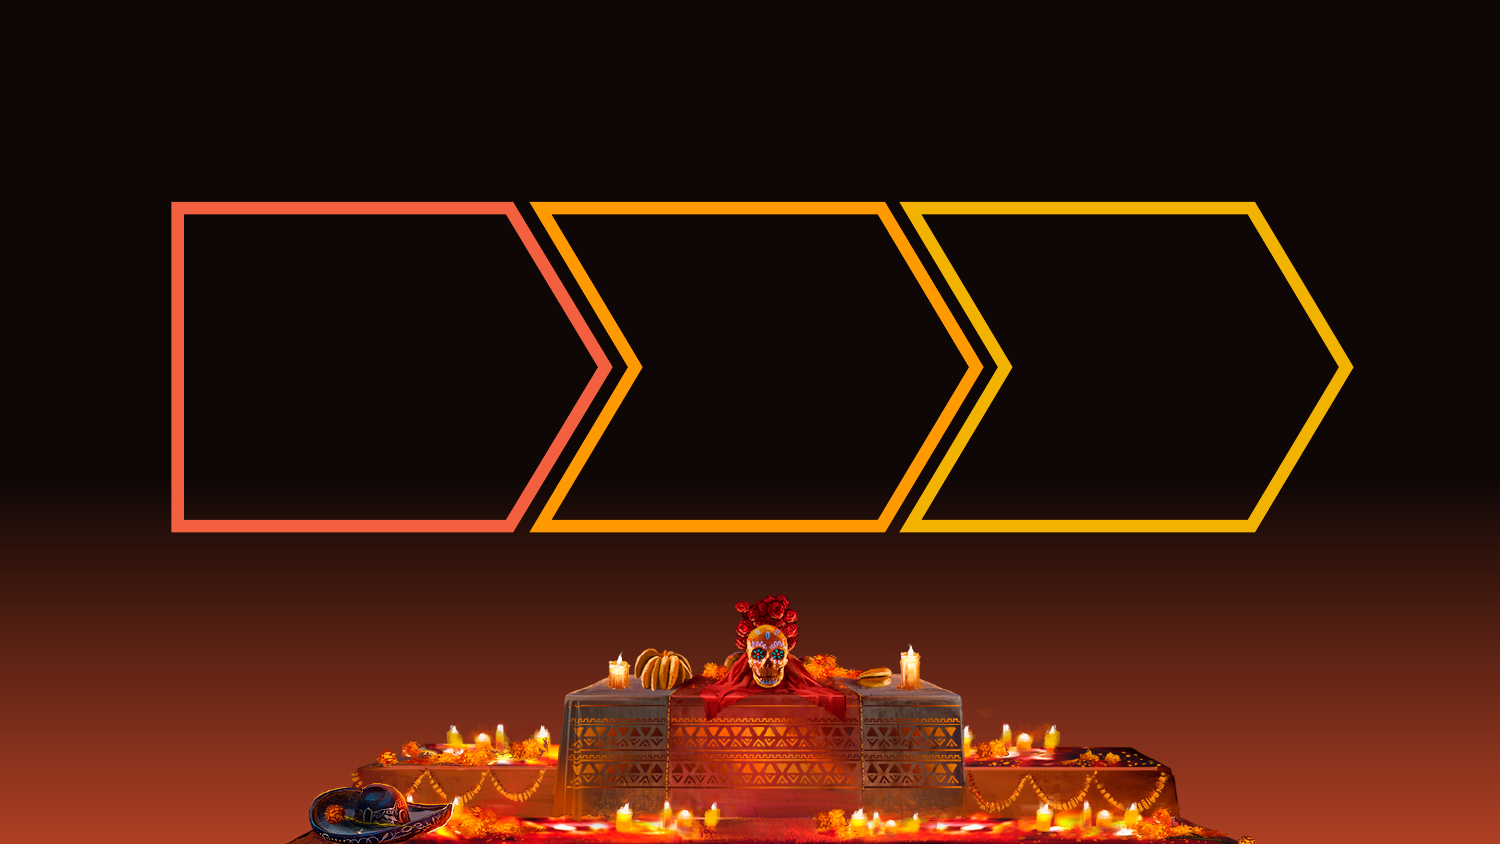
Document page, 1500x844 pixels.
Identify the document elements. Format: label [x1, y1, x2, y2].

text_box [540, 208, 977, 527]
text_box [910, 208, 1347, 527]
text_box [177, 208, 606, 527]
picture [244, 587, 1256, 844]
